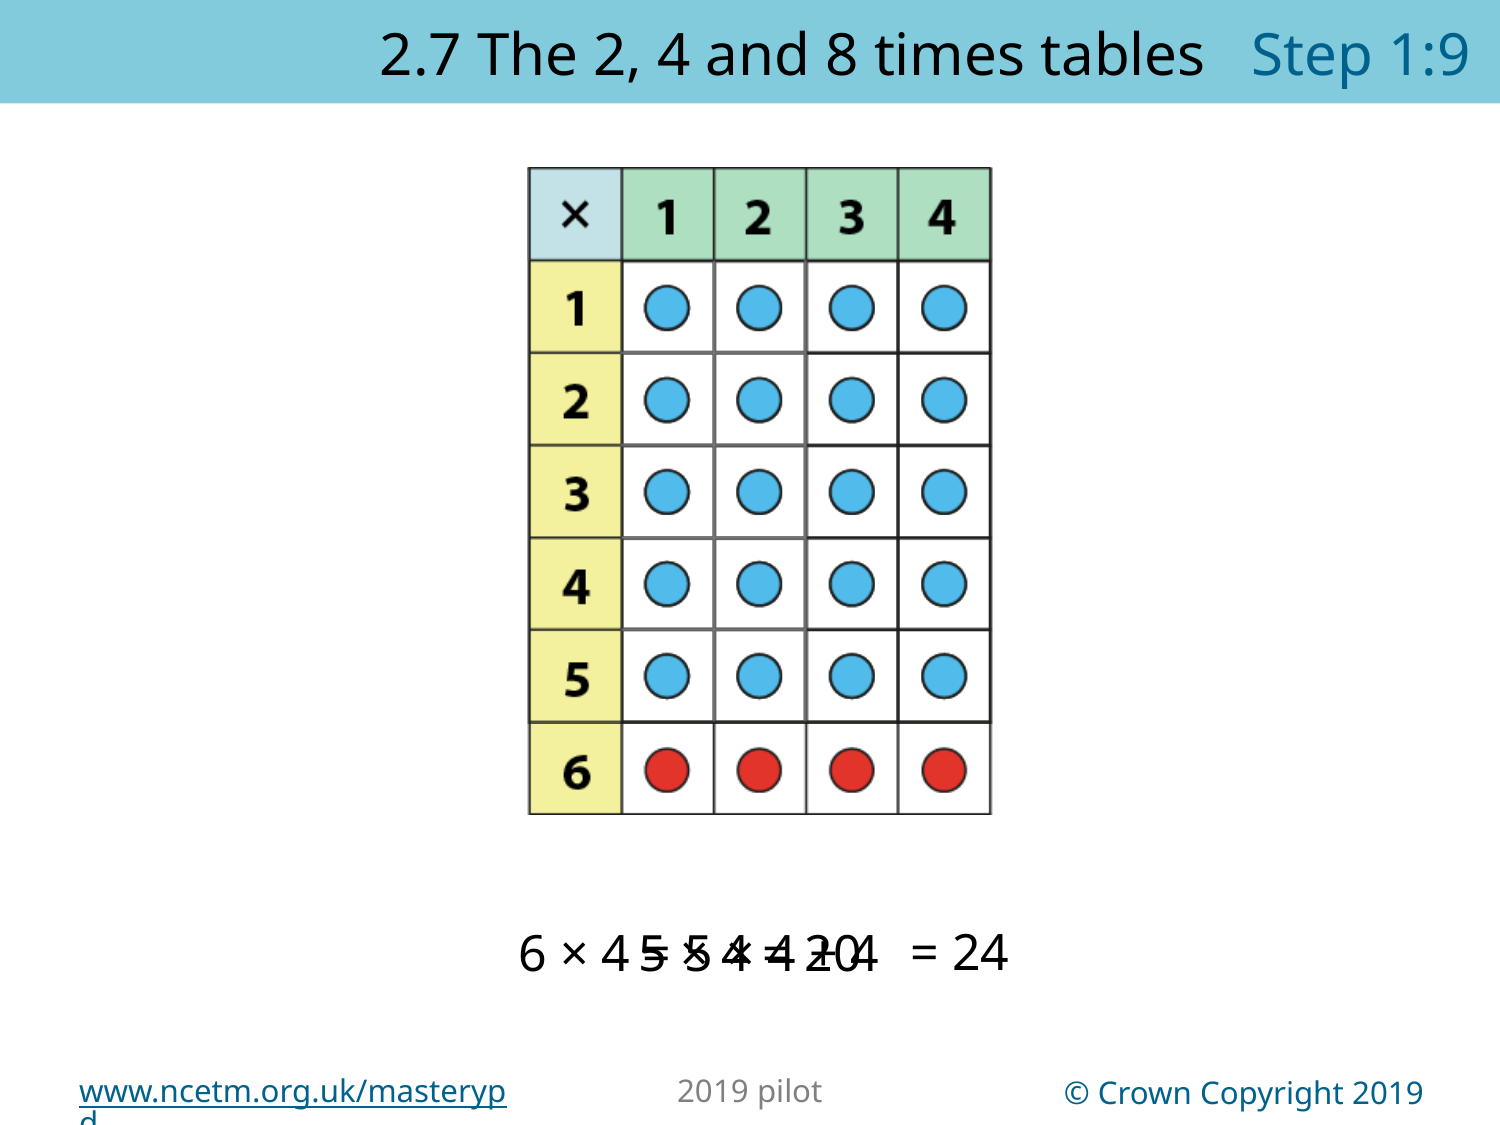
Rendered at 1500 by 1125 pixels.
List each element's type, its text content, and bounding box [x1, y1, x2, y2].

text_box 6 × 4 = 5 × 4 + 4 [503, 914, 908, 990]
list 2.7 The 2, 4 and 8 times tables Step 1:9 [0, 0, 1500, 104]
picture [111, 155, 1399, 822]
text_box = 24 [895, 912, 1038, 988]
